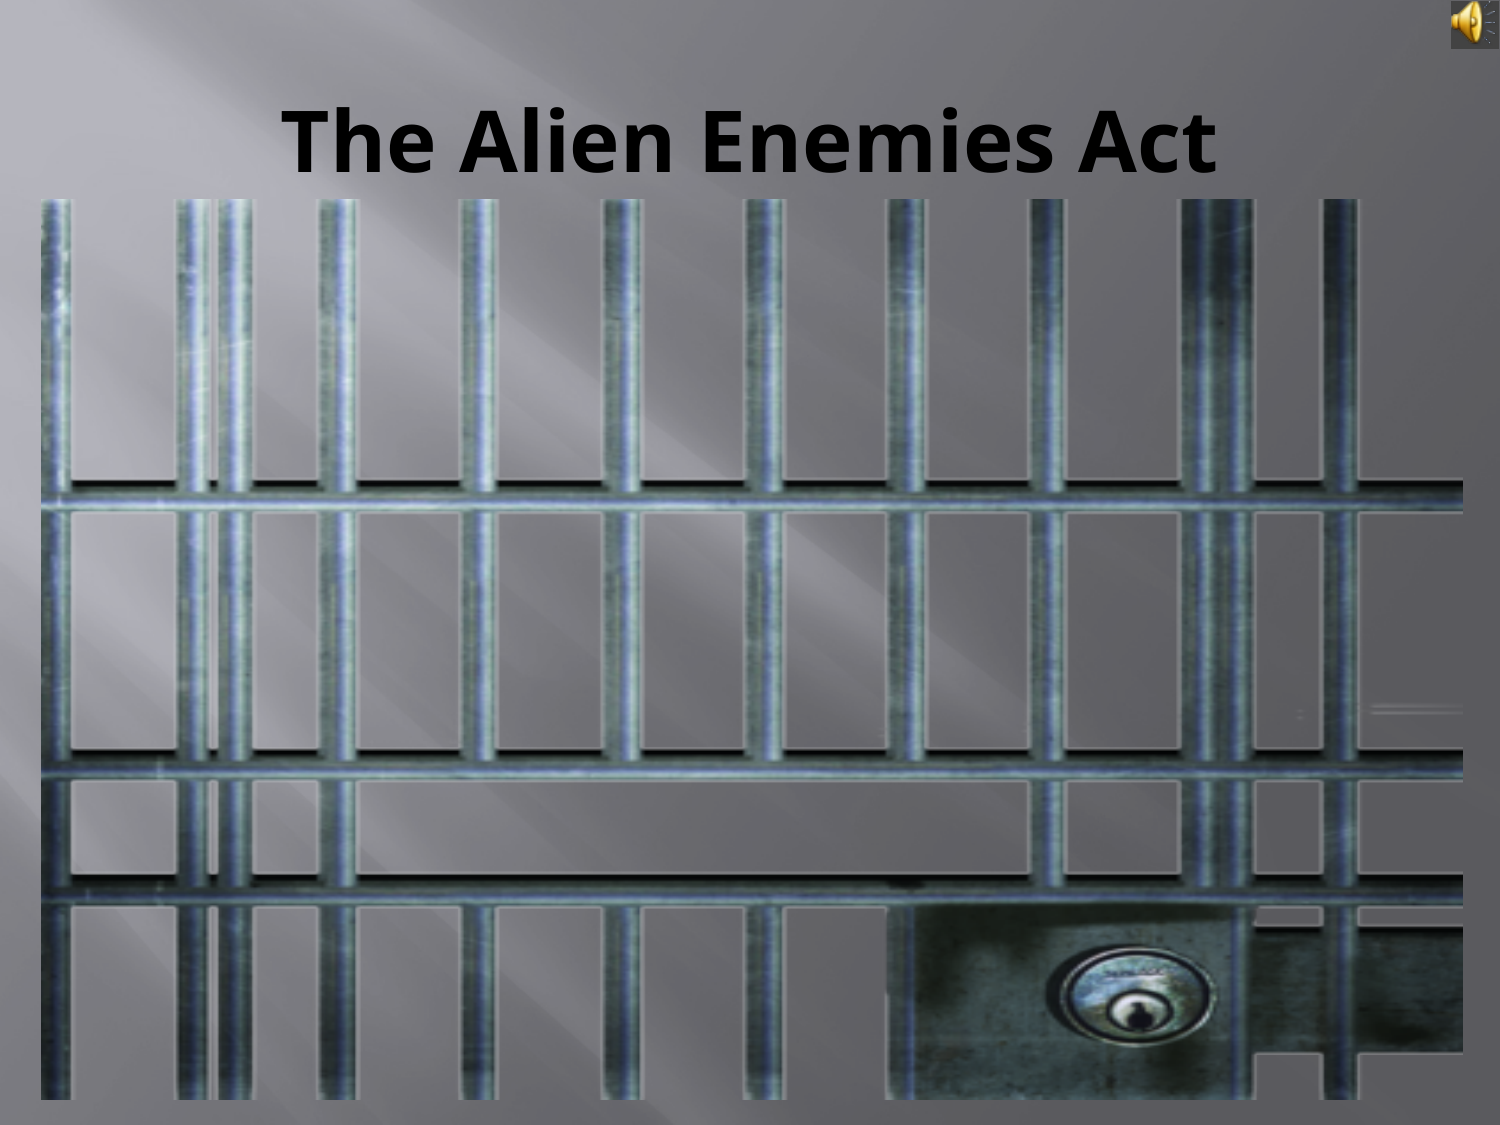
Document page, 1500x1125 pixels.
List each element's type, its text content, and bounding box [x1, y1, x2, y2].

title The Alien Enemies Act [75, 45, 1425, 199]
picture [41, 199, 1463, 1101]
picture [1449, 0, 1500, 51]
